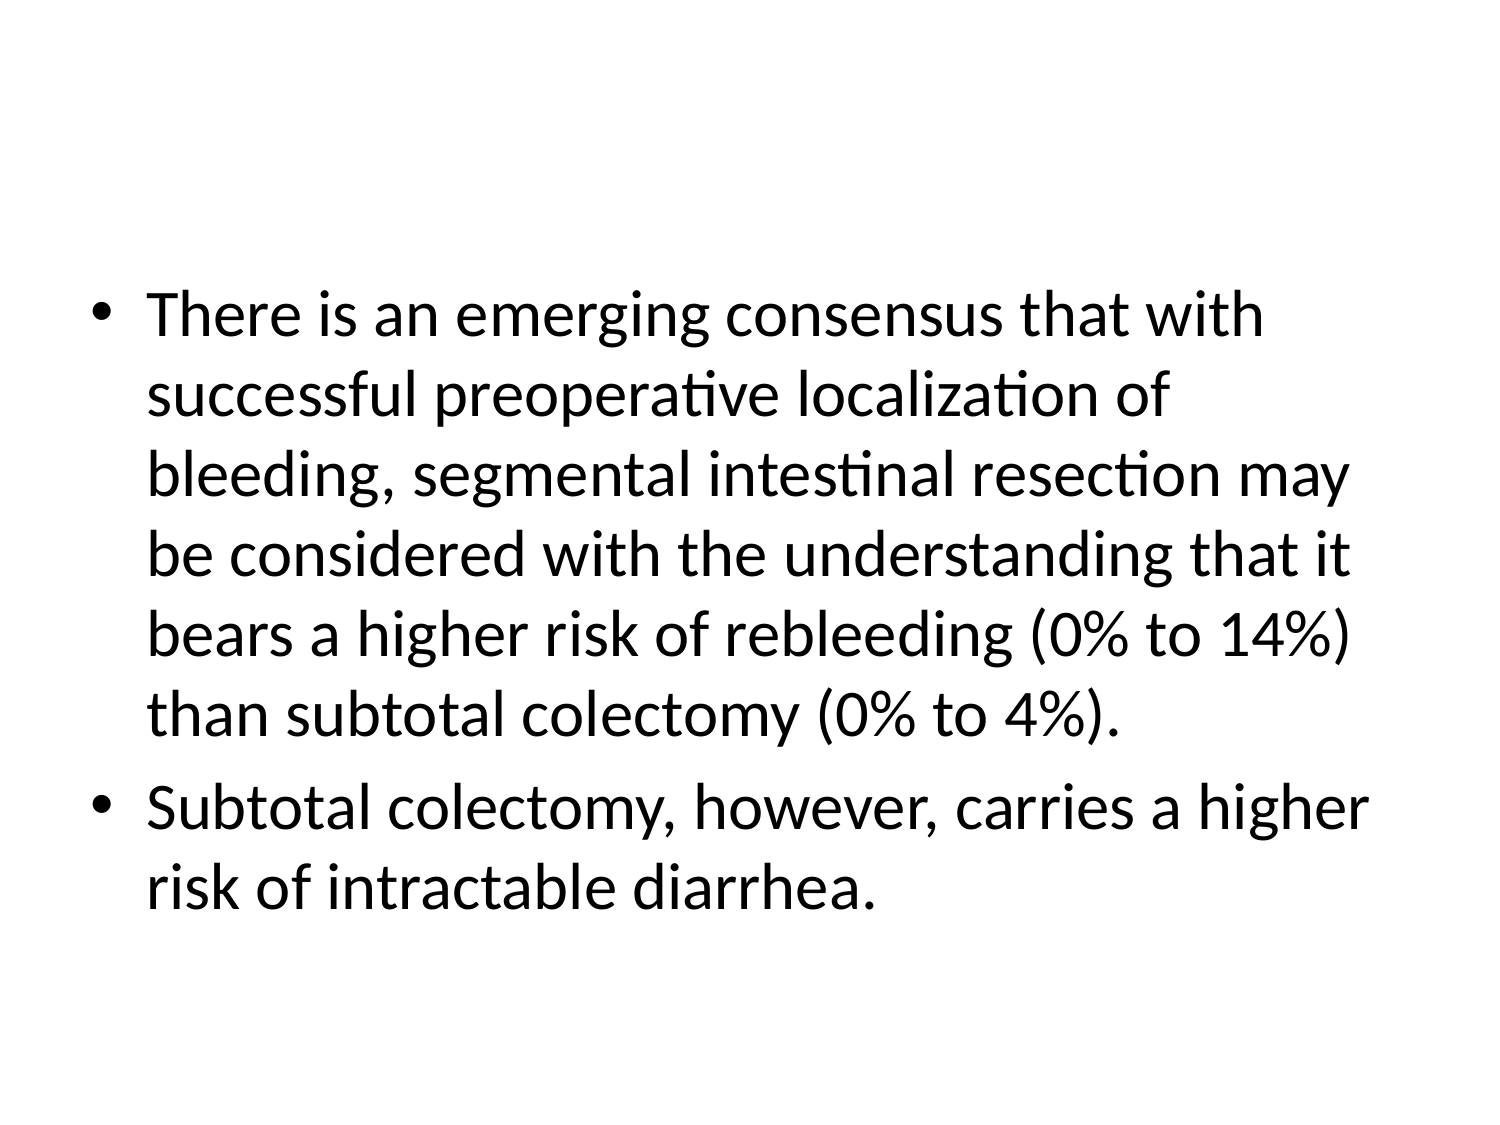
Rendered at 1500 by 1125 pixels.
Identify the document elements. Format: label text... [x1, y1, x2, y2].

list There is an emerging consensus that with successful preoperative localization of bleeding, segmental intestinal resection may be considered with the understanding that it bears a higher risk of rebleeding (0% to 14%) than subtotal colectomy (0% to 4%). Subtotal colectomy, however, carries a higher risk of intractable diarrhea. [75, 262, 1425, 1005]
